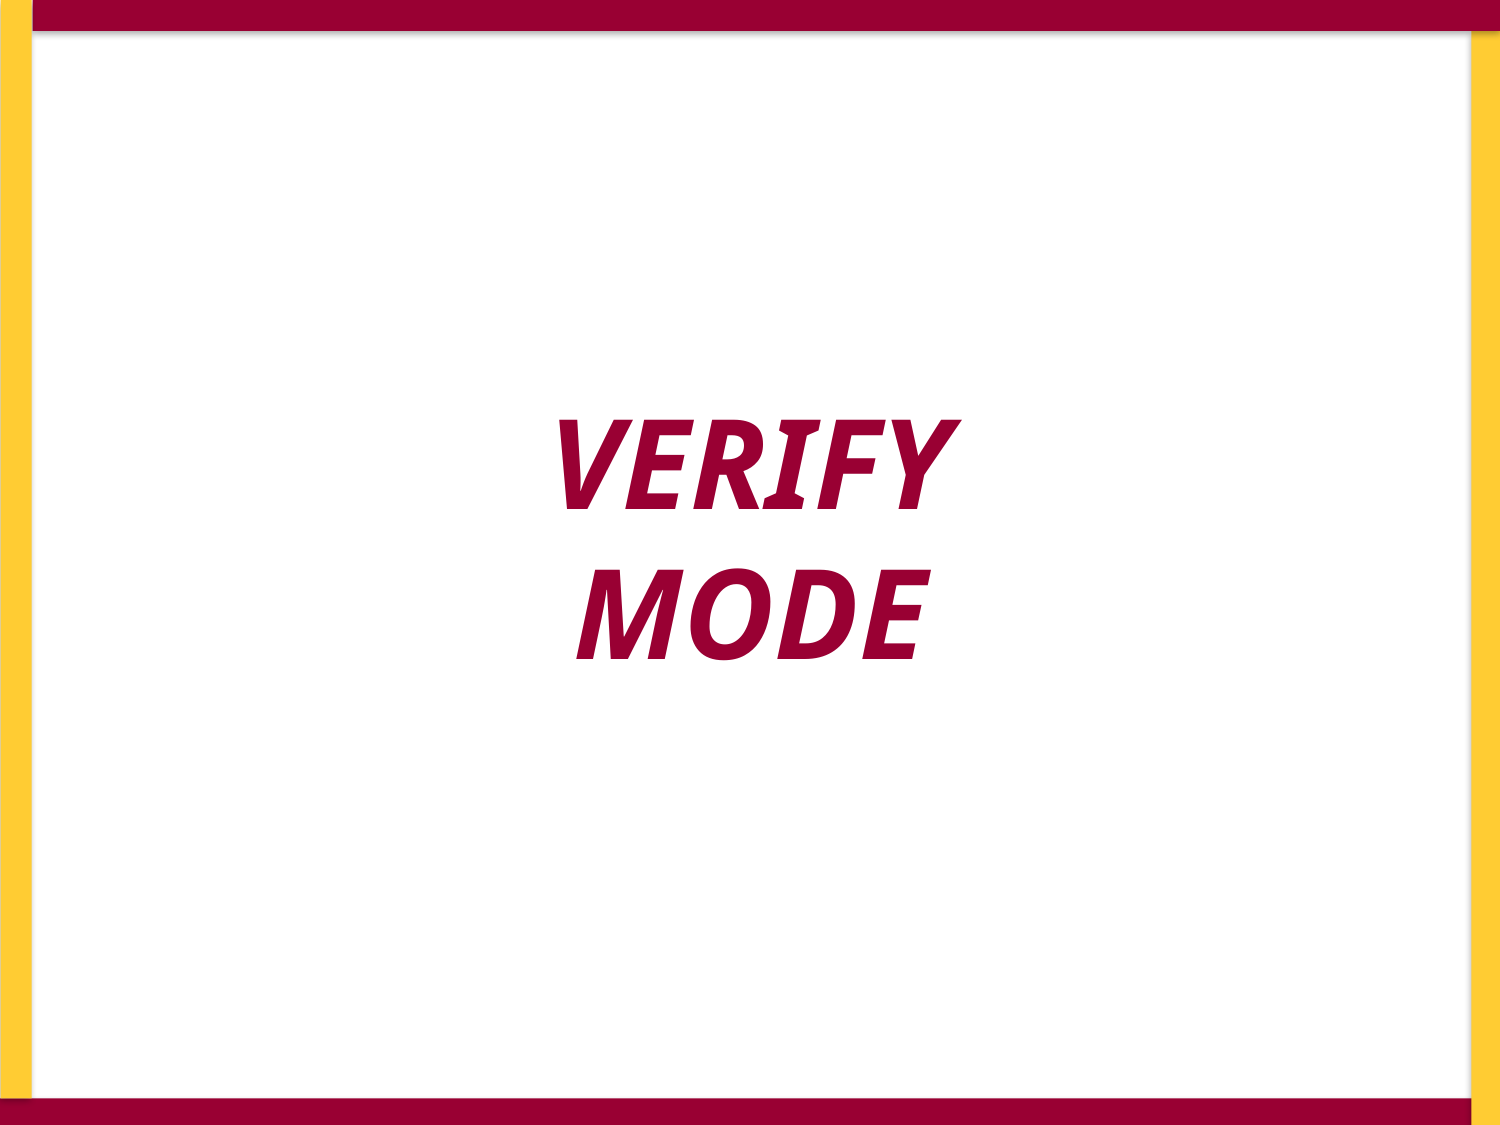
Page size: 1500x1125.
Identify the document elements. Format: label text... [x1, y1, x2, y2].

title VERIFY MODE [75, 269, 1425, 799]
